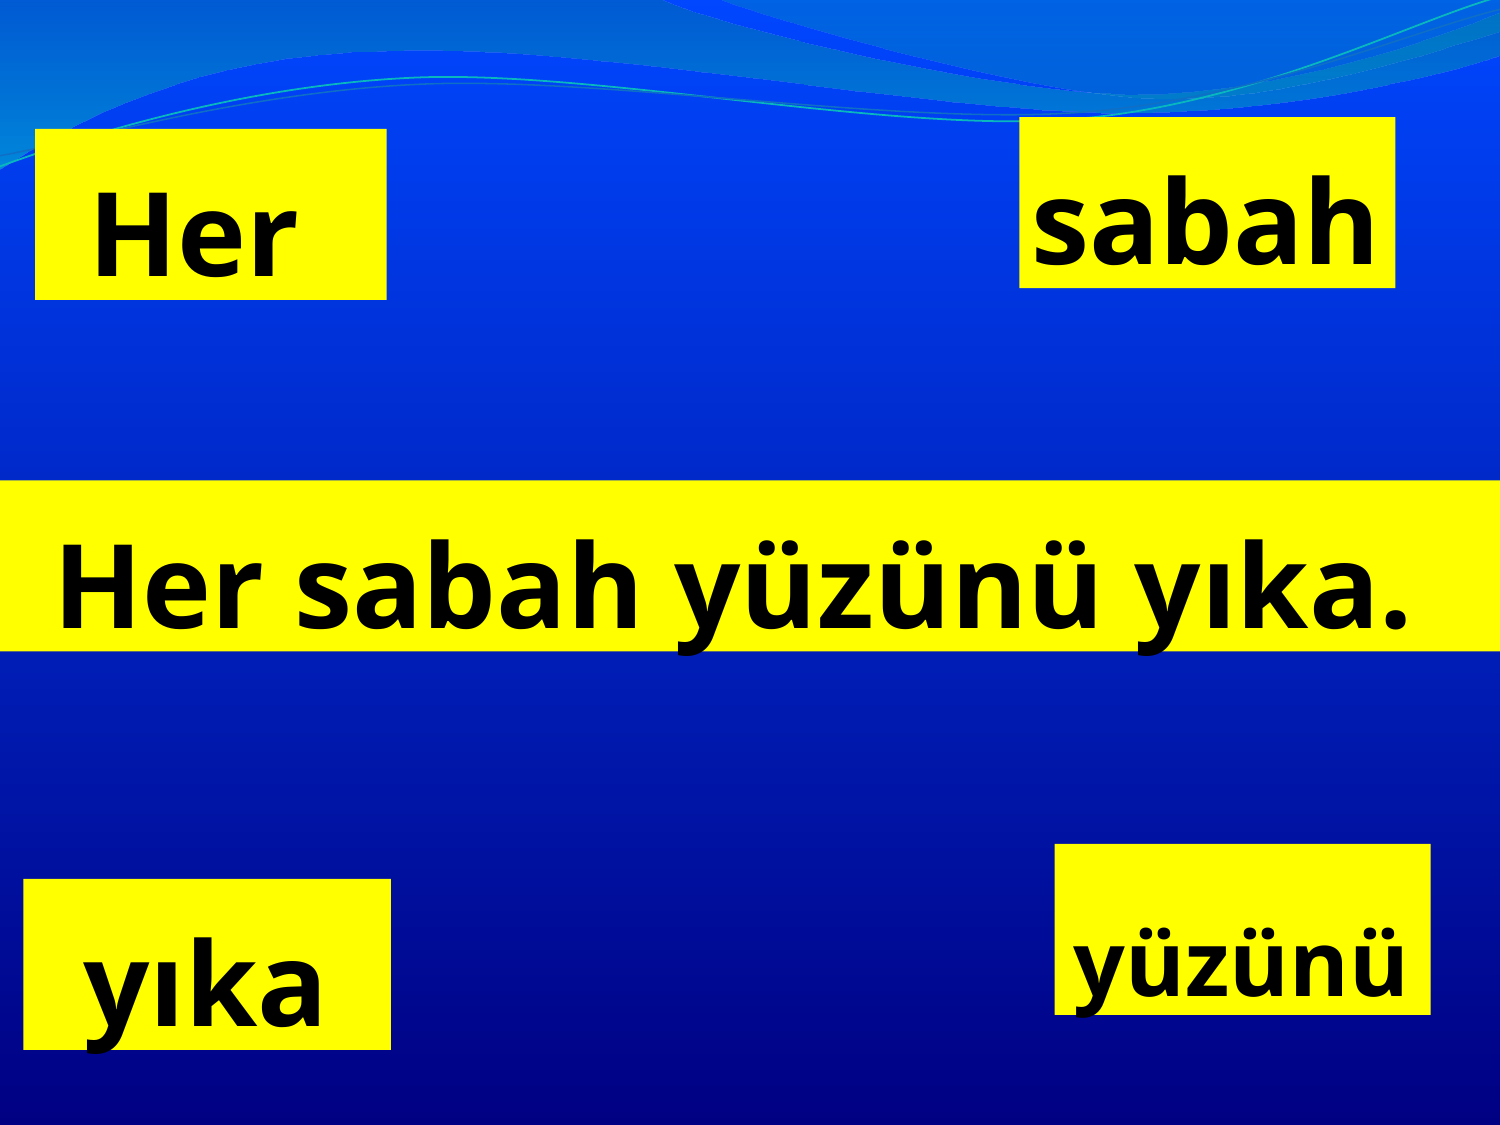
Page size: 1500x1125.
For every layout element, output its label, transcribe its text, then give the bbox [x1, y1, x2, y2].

title Her [34, 128, 387, 301]
text_box Her sabah yüzünü yıka. [0, 480, 1500, 652]
text_box yıka [23, 878, 391, 1050]
text_box yüzünü [1054, 843, 1431, 1015]
text_box sabah [1019, 117, 1396, 289]
